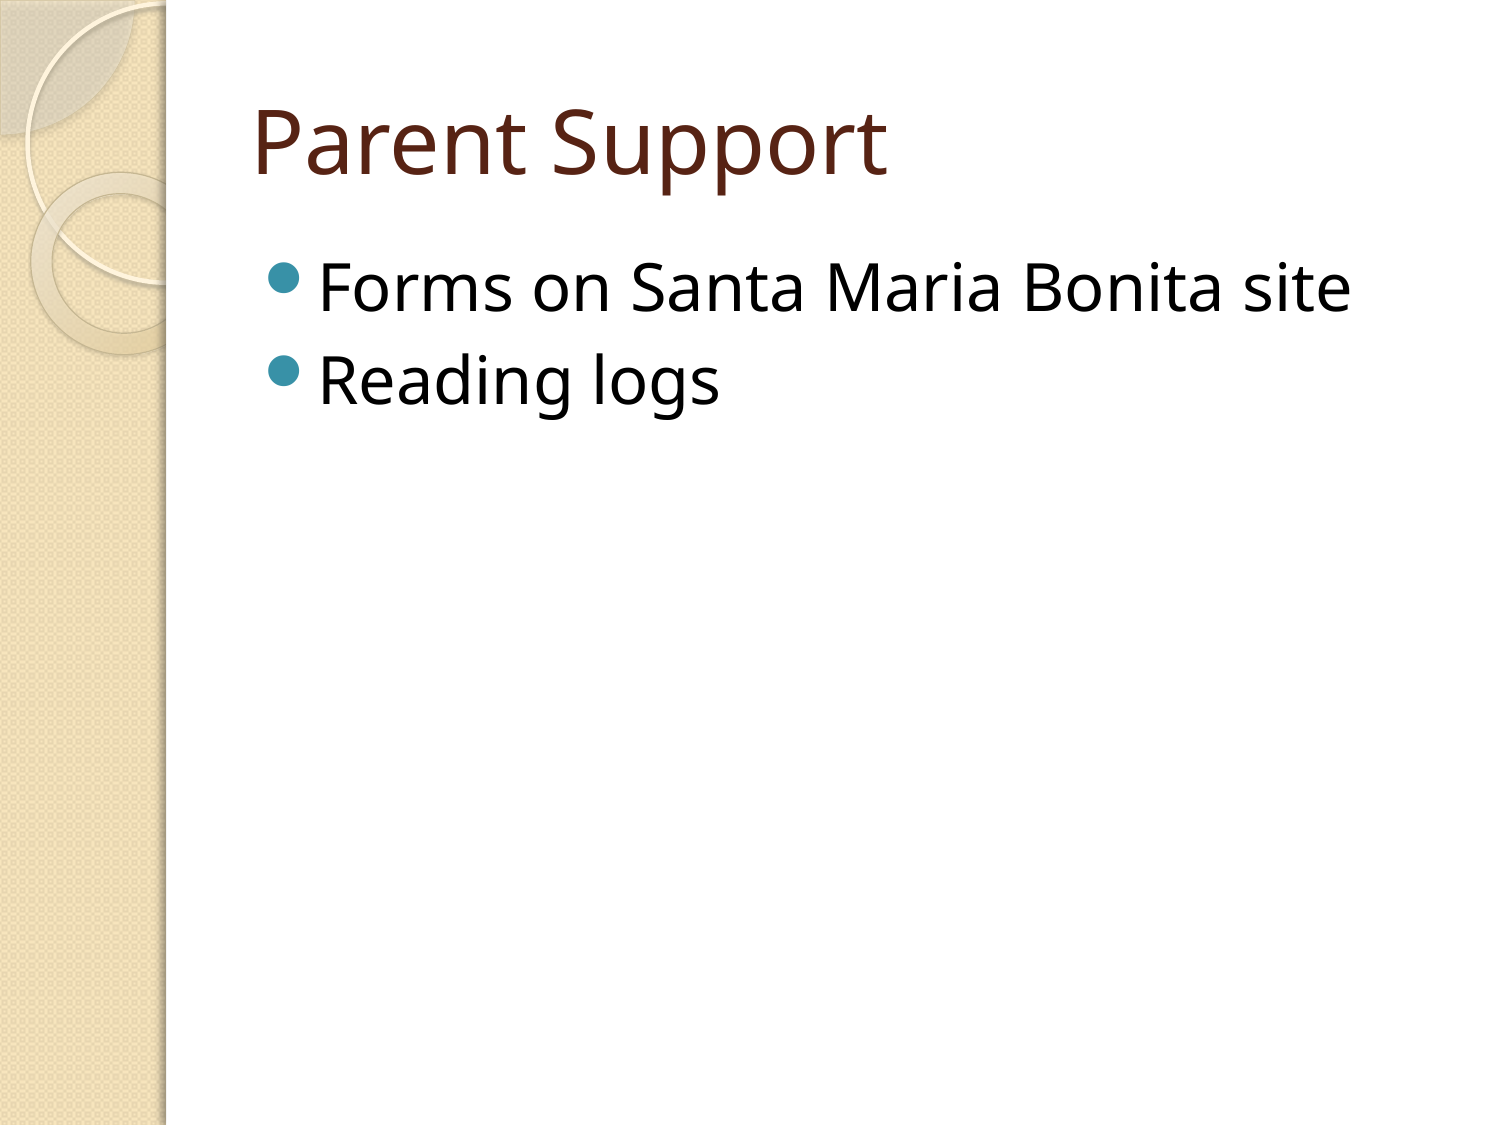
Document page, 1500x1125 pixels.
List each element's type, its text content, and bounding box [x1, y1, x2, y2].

list Forms on Santa Maria Bonita site Reading logs [235, 237, 1466, 1026]
title Parent Support [235, 45, 1466, 233]
